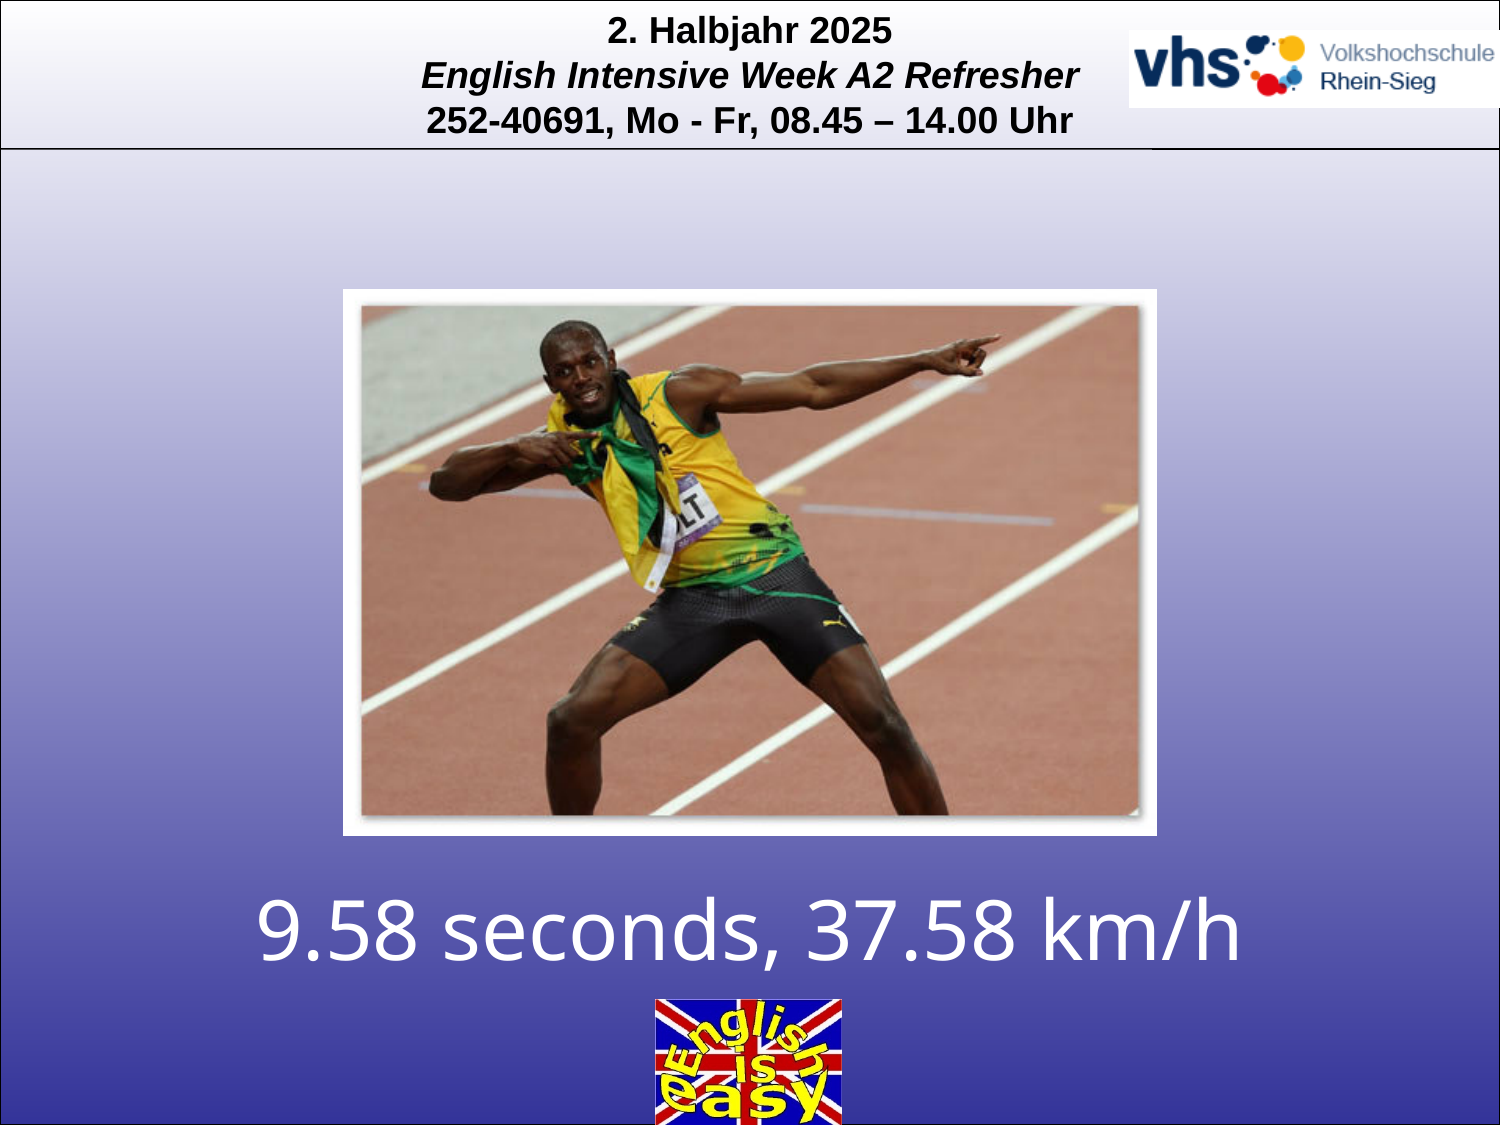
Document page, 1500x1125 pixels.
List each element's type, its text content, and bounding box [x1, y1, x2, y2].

picture [655, 999, 842, 1125]
picture [343, 288, 1157, 837]
picture [1129, 30, 1500, 108]
text_box 9.58 seconds, 37.58 km/h [0, 869, 1500, 985]
